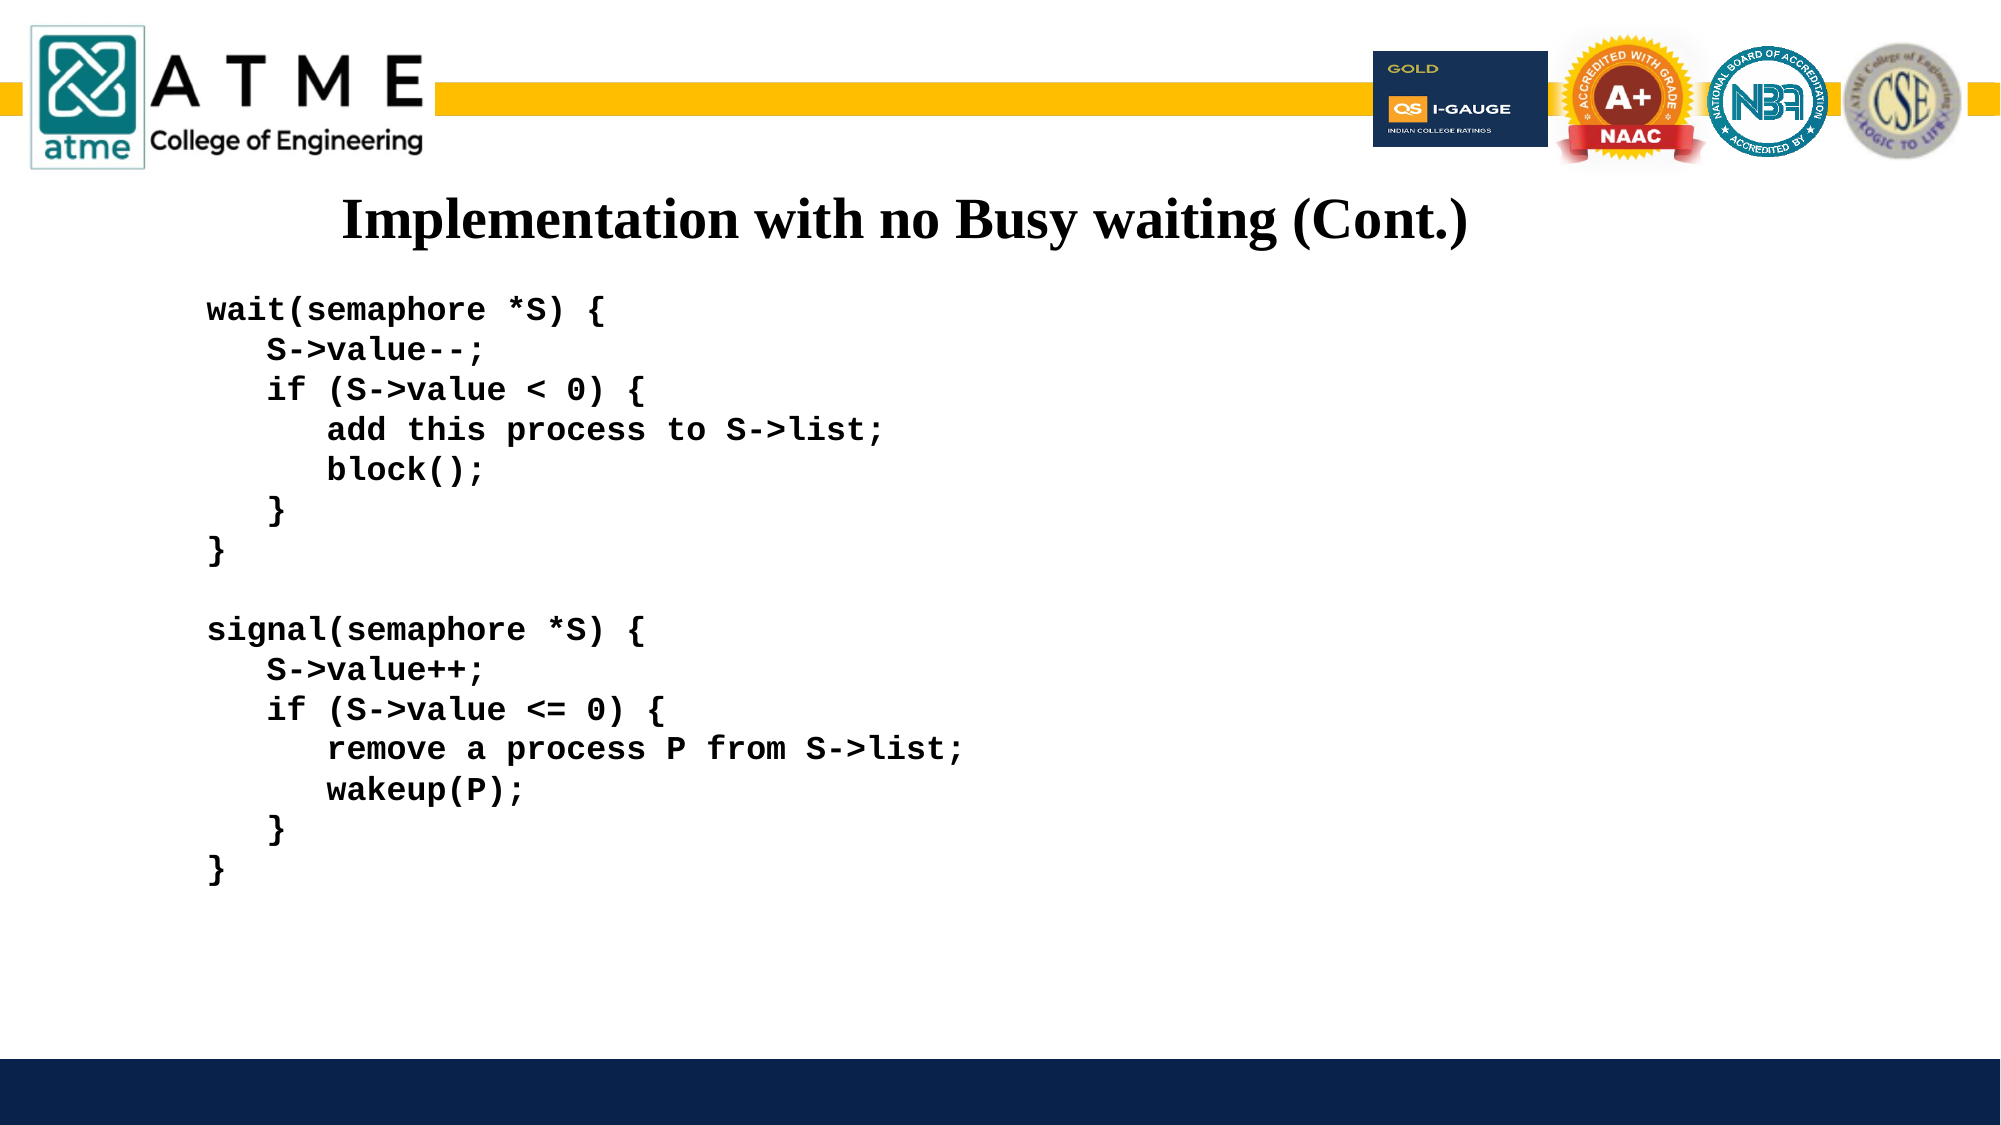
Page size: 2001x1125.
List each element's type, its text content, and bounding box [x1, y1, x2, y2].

title Implementation with no Busy waiting (Cont.) [220, 173, 1592, 269]
picture [1373, 20, 1828, 180]
picture [0, 1059, 2001, 1125]
list wait(semaphore *S) { S->value--; if (S->value < 0) { add this process to S->list; block(); } } signal(semaphore *S) { S->value++; if (S->value <= 0) { remove a process P from S->list; wakeup(P); } } [191, 245, 1197, 1071]
picture [22, 15, 435, 178]
picture [1840, 26, 1968, 176]
